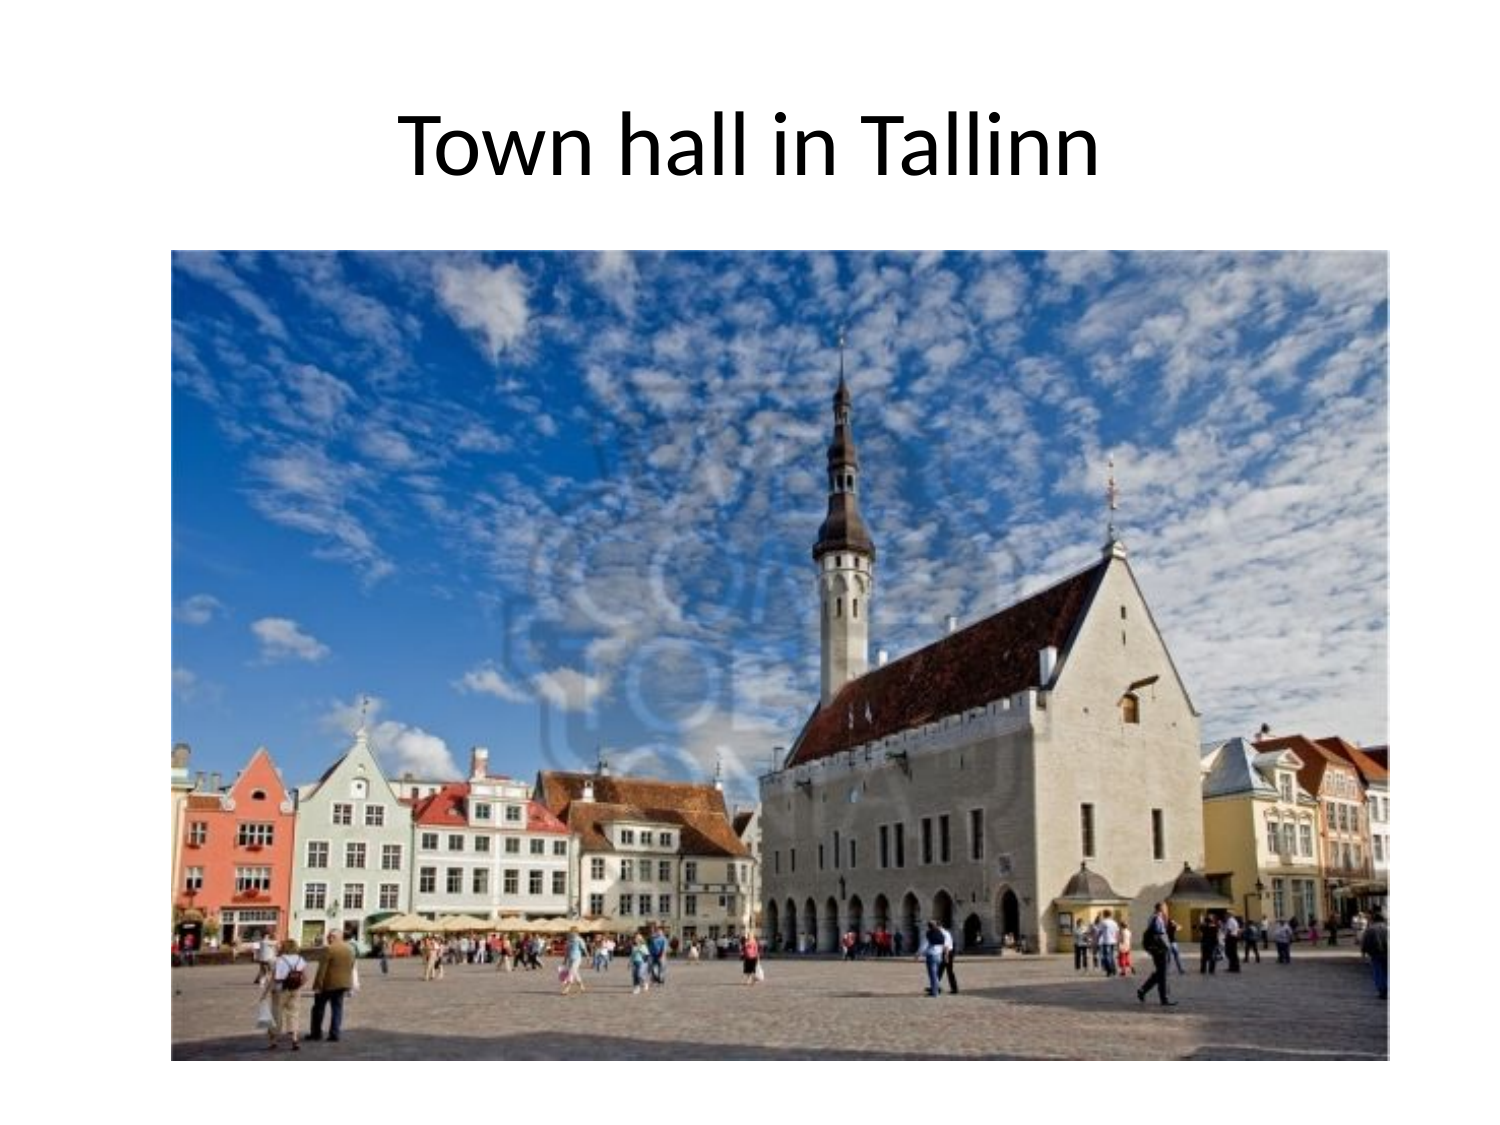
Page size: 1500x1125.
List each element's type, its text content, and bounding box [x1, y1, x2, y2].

picture [170, 250, 1390, 1062]
title Town hall in Tallinn [75, 45, 1425, 233]
